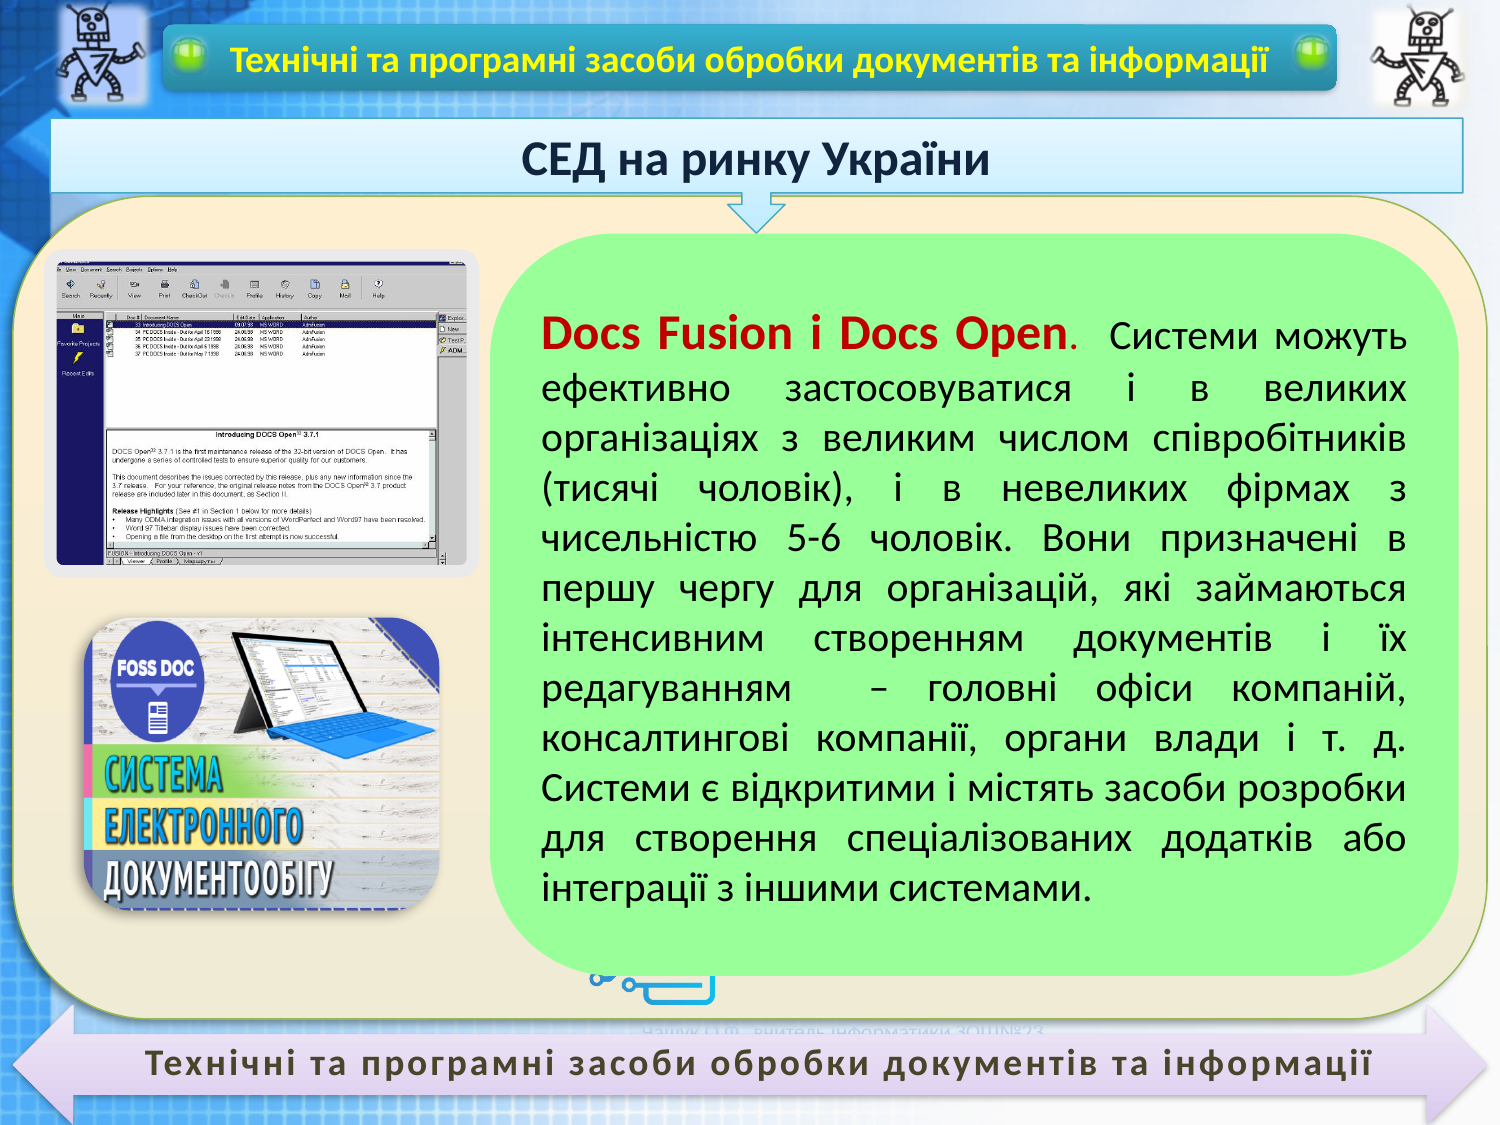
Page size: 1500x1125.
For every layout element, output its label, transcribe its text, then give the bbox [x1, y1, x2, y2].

text_box [480, 463, 487, 524]
picture [49, 255, 474, 572]
picture [83, 617, 440, 911]
text_box Технічні та програмні засоби обробки документів та інформації [164, 24, 1337, 91]
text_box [12, 1004, 1488, 1125]
text_box Docs Fusion і Docs Open. Системи можуть ефективно застосовуватися і в великих організаціях з великим числом співробітників (тисячі чоловік), і в невеликих фірмах з чисельністю 5-6 чоловік. Вони призначені в першу чергу для організацій, які займаються інтенсивним створенням документів і їх редагуванням – головні офіси компаній, консалтингові компанії, органи влади і т. д. Системи є відкритими і містять засоби розробки для створення спеціалізованих додатків або інтеграції з іншими системами. [487, 231, 1461, 978]
text_box [12, 195, 752, 1002]
picture [0, 0, 1500, 1125]
text_box СЕД на ринку України [49, 117, 1464, 231]
text_box [761, 195, 1488, 1002]
picture [572, 907, 924, 1005]
